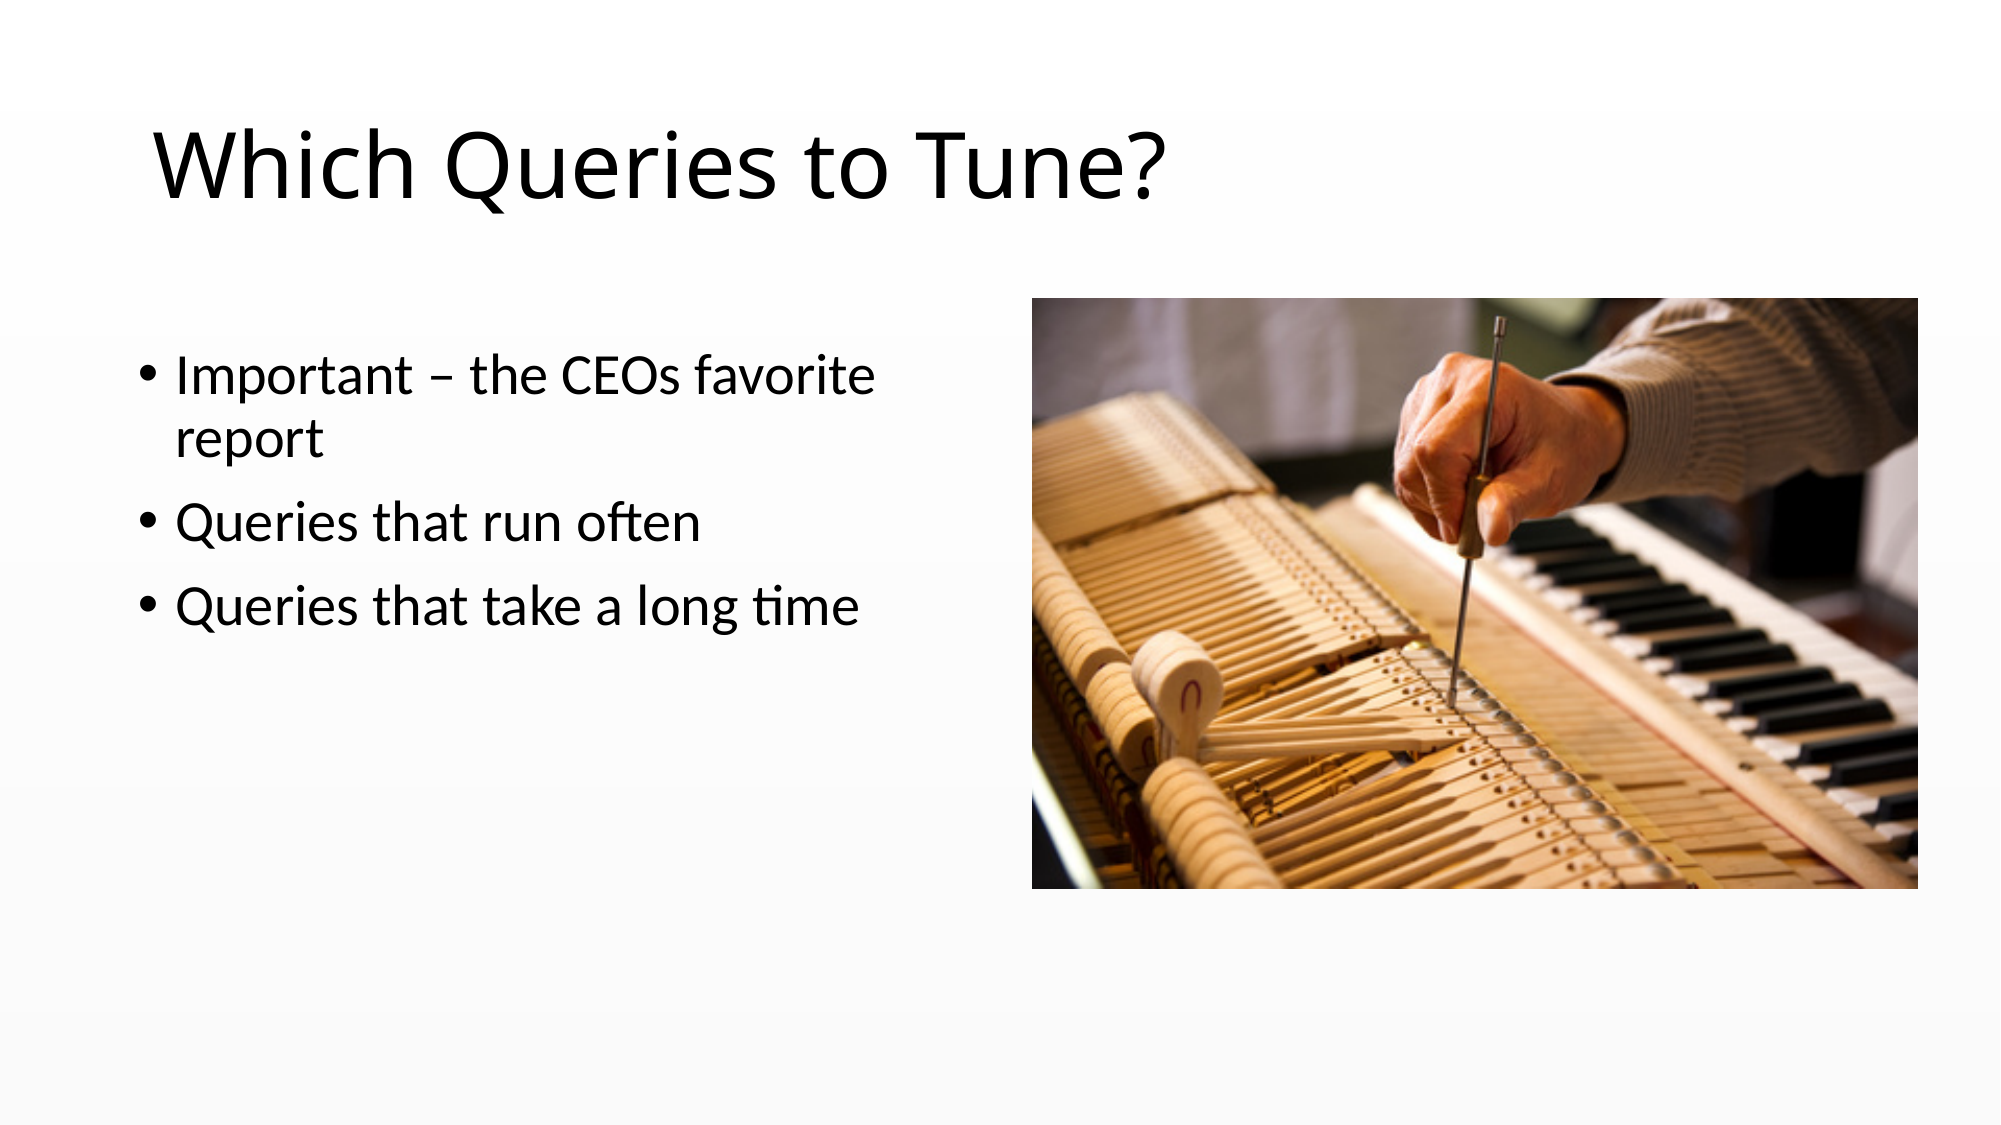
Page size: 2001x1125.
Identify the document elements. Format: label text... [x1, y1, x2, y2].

list Important – the CEOs favorite report Queries that run often Queries that take a long time [122, 336, 1848, 1051]
picture [1032, 298, 1918, 889]
title Which Queries to Tune? [137, 59, 1863, 278]
